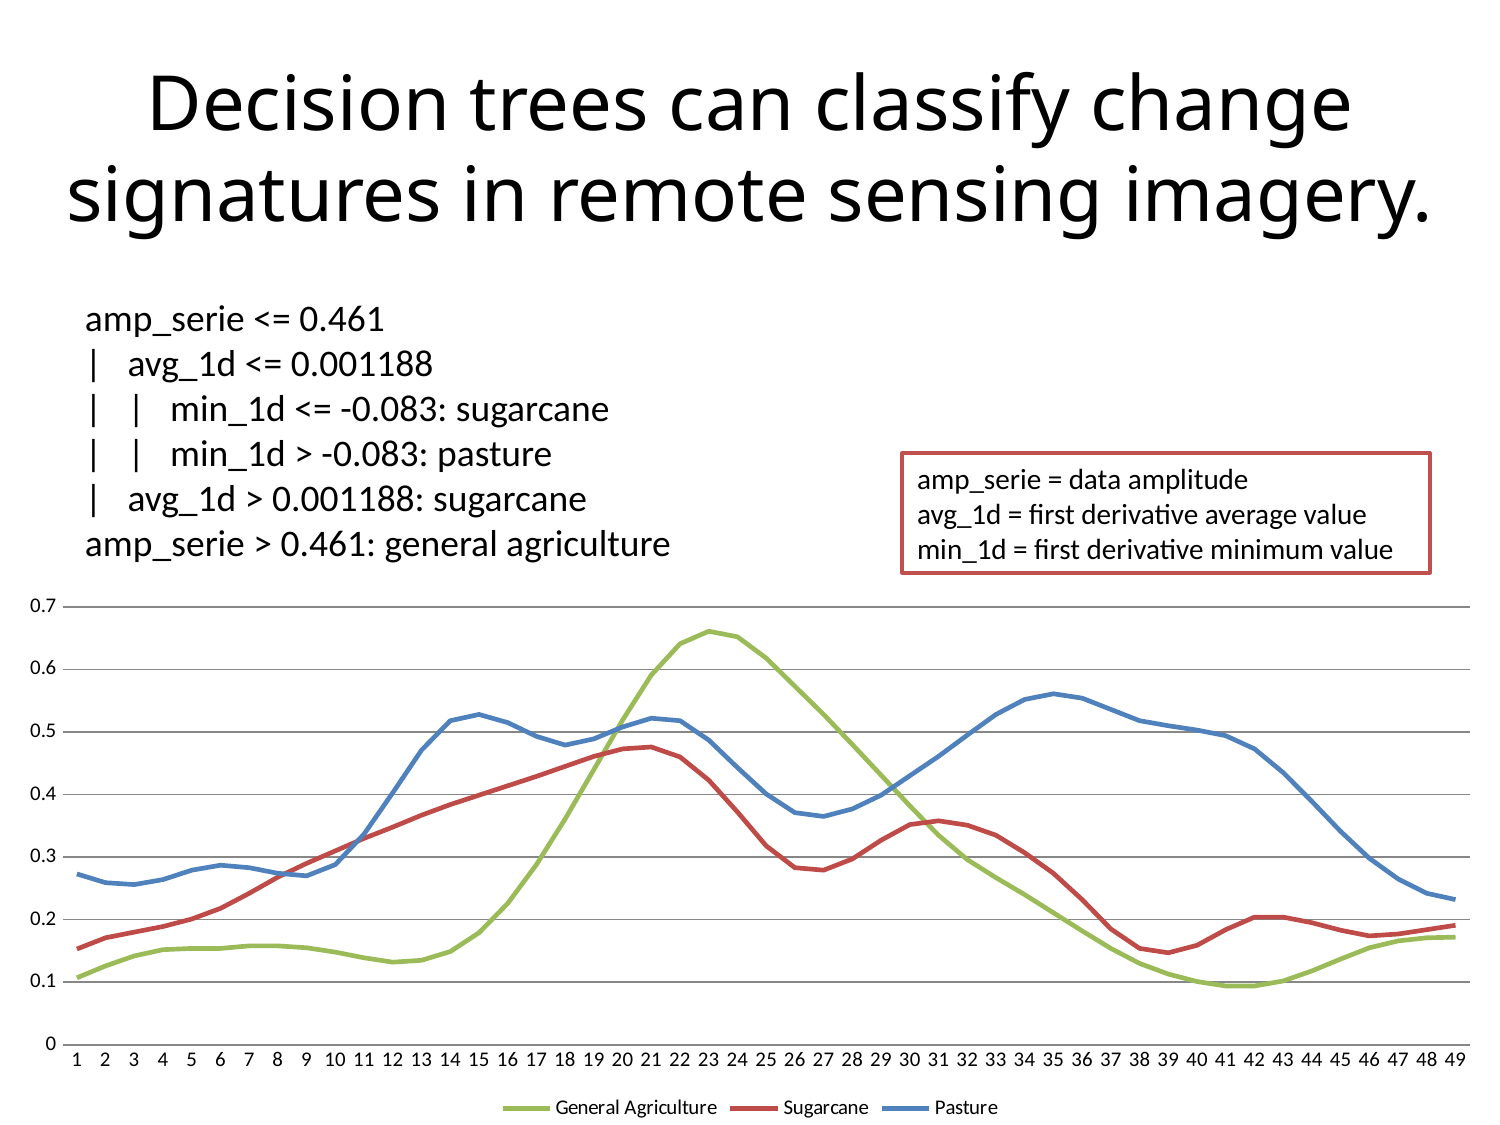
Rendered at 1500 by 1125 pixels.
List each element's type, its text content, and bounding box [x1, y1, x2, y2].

chart [0, 585, 1500, 1125]
text_box amp_serie <= 0.461 | avg_1d <= 0.001188 | | min_1d <= -0.083: sugarcane | | min_1d > -0.083: pasture | avg_1d > 0.001188: sugarcane amp_serie > 0.461: general agriculture [70, 286, 821, 572]
title Decision trees can classify change signatures in remote sensing imagery. [0, 45, 1500, 247]
text_box amp_serie = data amplitude avg_1d = first derivative average value min_1d = first derivative minimum value [900, 451, 1432, 575]
